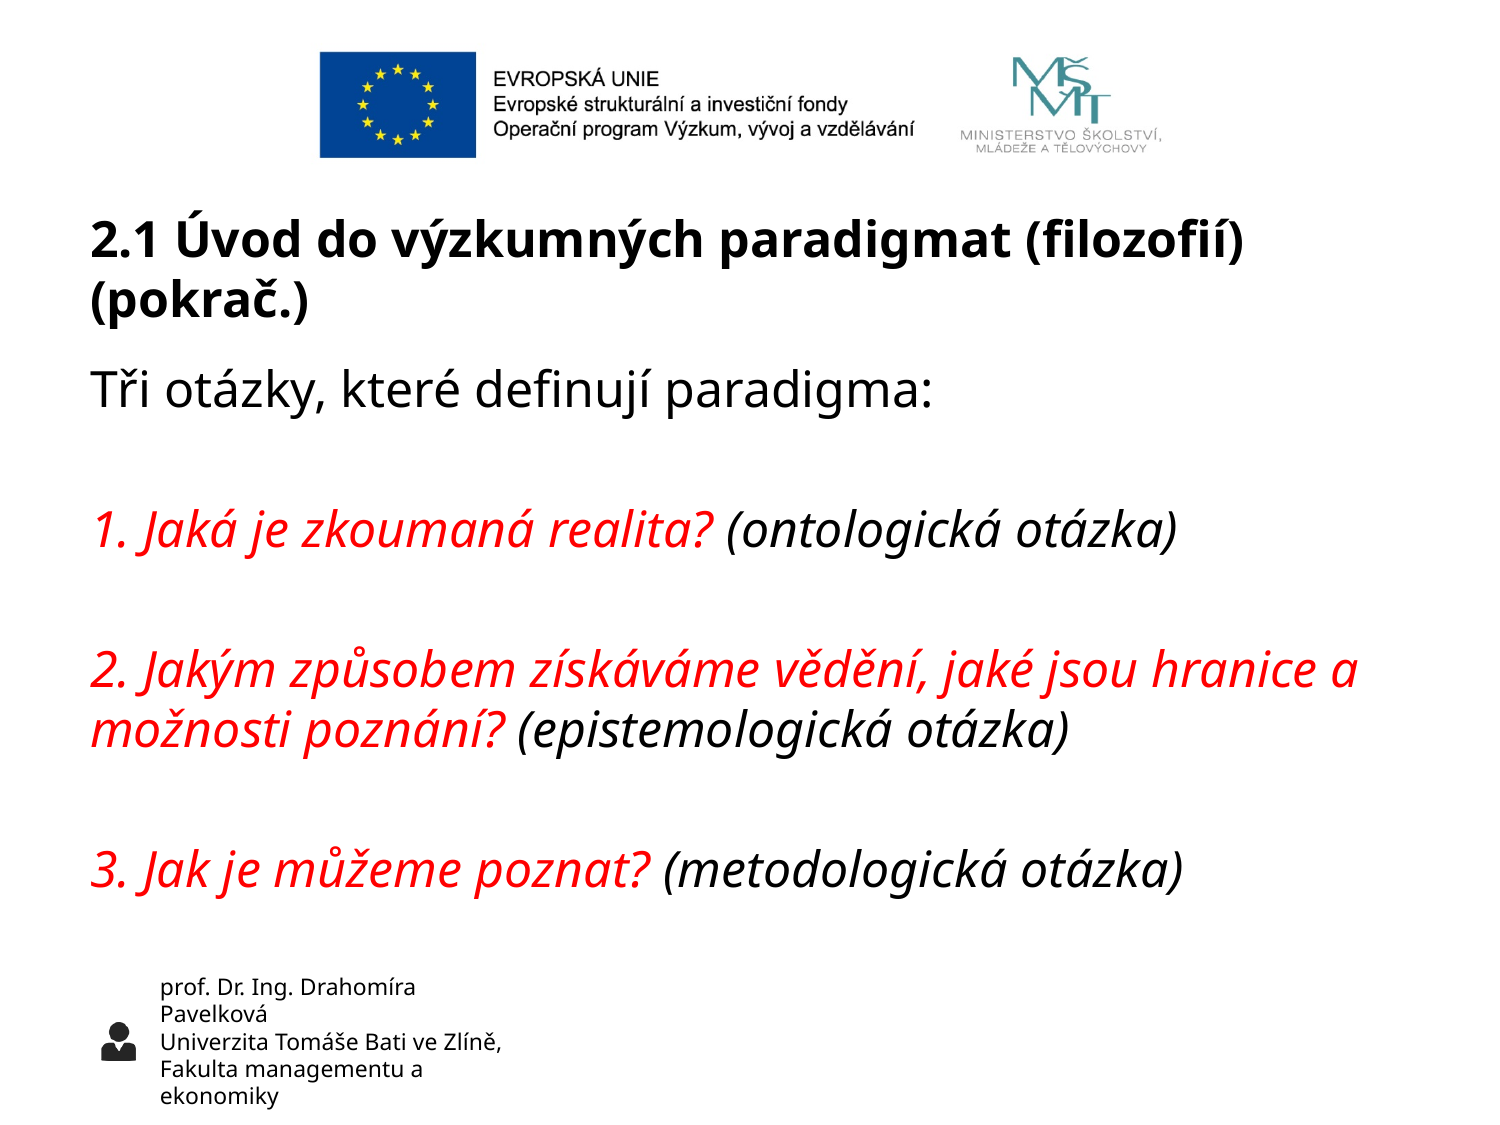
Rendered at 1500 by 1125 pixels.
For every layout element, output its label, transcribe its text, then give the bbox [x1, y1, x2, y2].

title 2.1 Úvod do výzkumných paradigmat (filozofií) (pokrač.) [75, 185, 1459, 350]
picture [101, 1021, 136, 1062]
picture [267, 0, 1213, 210]
list Tři otázky, které definují paradigma: Jaká je zkoumaná realita? (ontologická otázka) Jakým způsobem získáváme vědění, jaké jsou hranice a možnosti poznání? (epistemologická otázka) 3. Jak je můžeme poznat? (metodologická otázka) [75, 349, 1425, 965]
footer prof. Dr. Ing. Drahomíra Pavelková Univerzita Tomáše Bati ve Zlíně, Fakulta managementu a ekonomiky [145, 999, 526, 1083]
